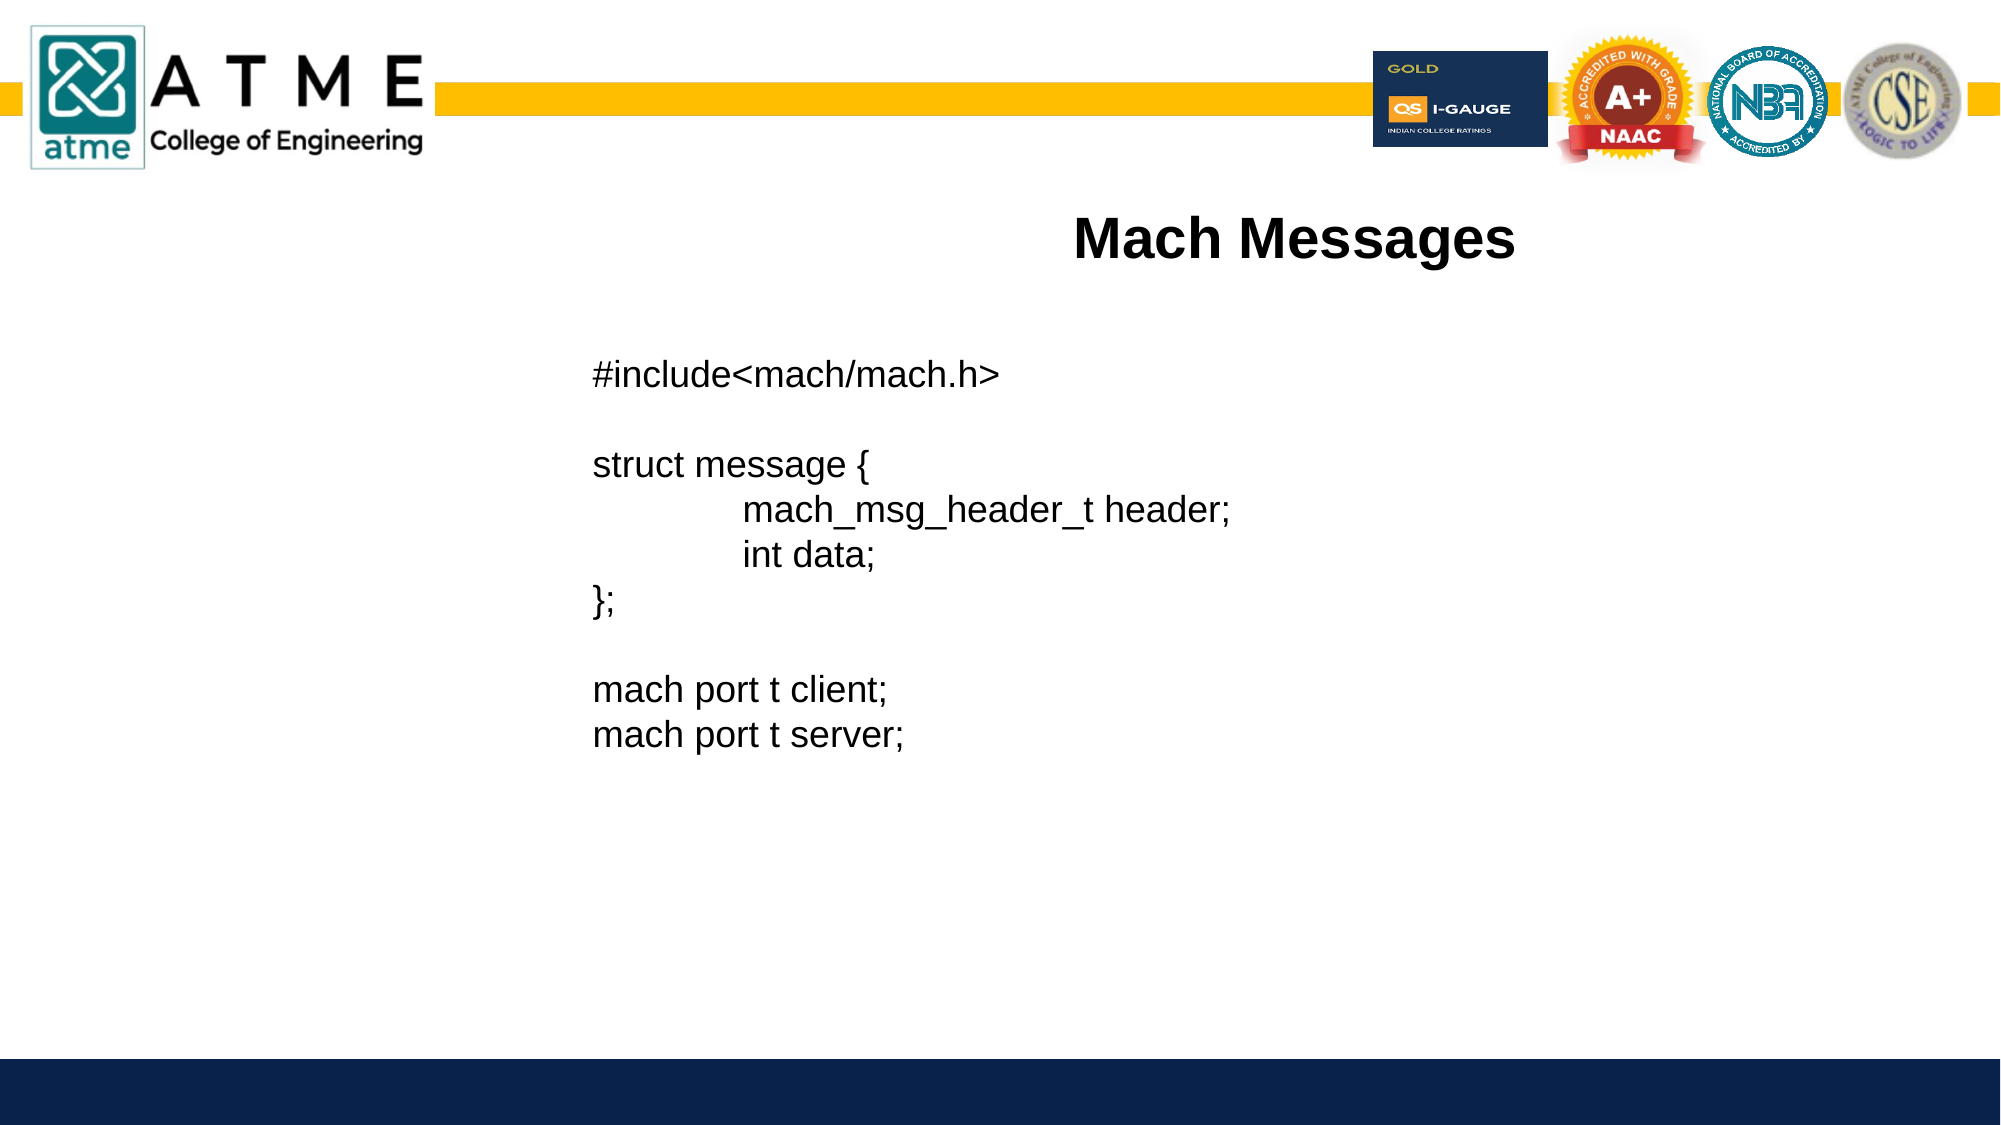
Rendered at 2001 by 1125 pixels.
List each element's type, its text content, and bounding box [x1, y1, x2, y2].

text_box Mach Messages [1058, 192, 1533, 278]
picture [1840, 26, 1968, 176]
text_box #include<mach/mach.h> struct message { mach_msg_header_t header; int data; }; mach port t client; mach port t server; [577, 342, 1257, 808]
picture [1373, 20, 1828, 180]
picture [0, 1059, 2001, 1125]
picture [22, 15, 435, 178]
